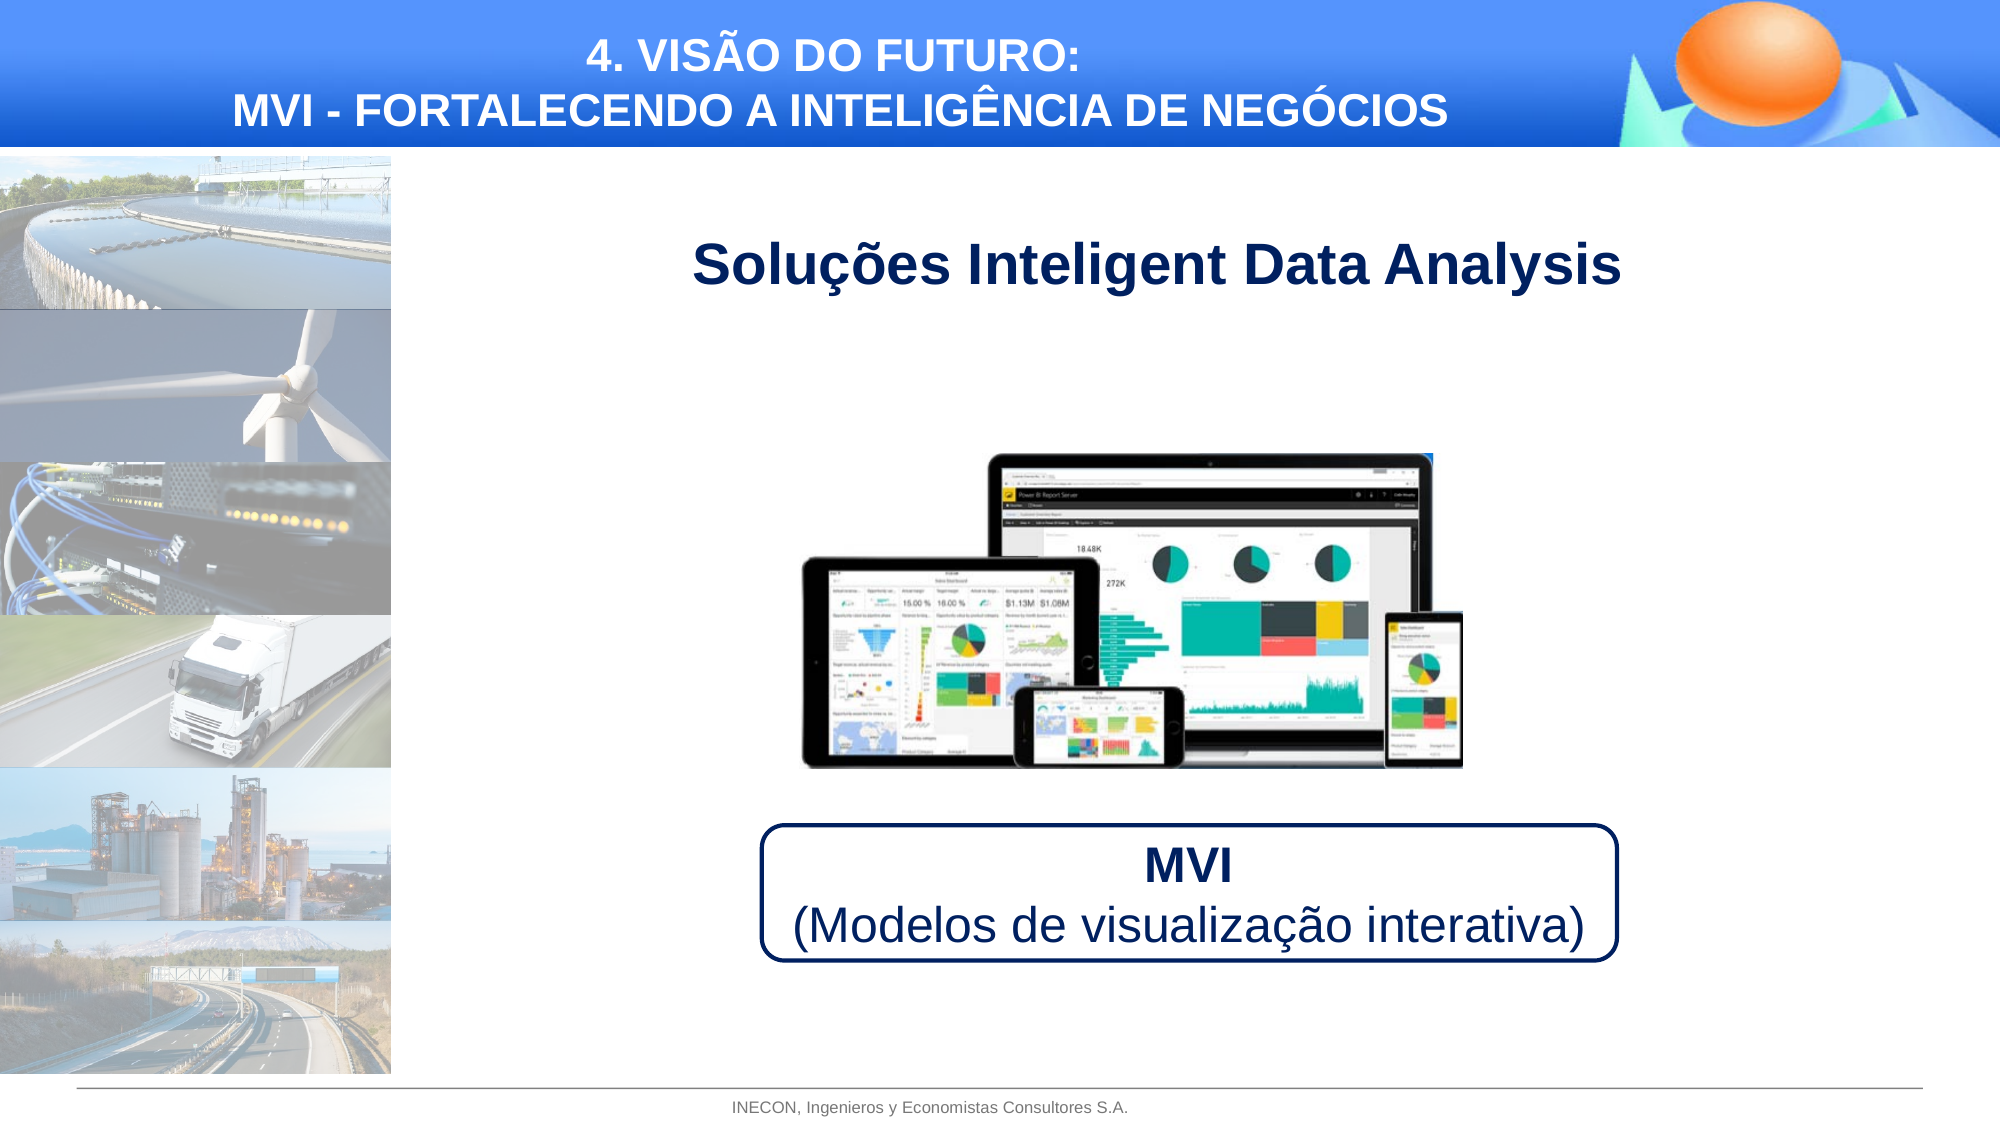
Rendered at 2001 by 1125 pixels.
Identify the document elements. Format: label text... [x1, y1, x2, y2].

picture [799, 453, 1463, 769]
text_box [0, 155, 392, 1074]
text_box Soluções Inteligent Data Analysis [615, 218, 1702, 304]
title 4. VISÃO DO FUTURO: MVI - FORTALECENDO A INTELIGÊNCIA DE NEGÓCIOS [0, 17, 1670, 144]
picture [0, 0, 2000, 147]
text_box MVI (Modelos de visualização interativa) [759, 823, 1620, 963]
